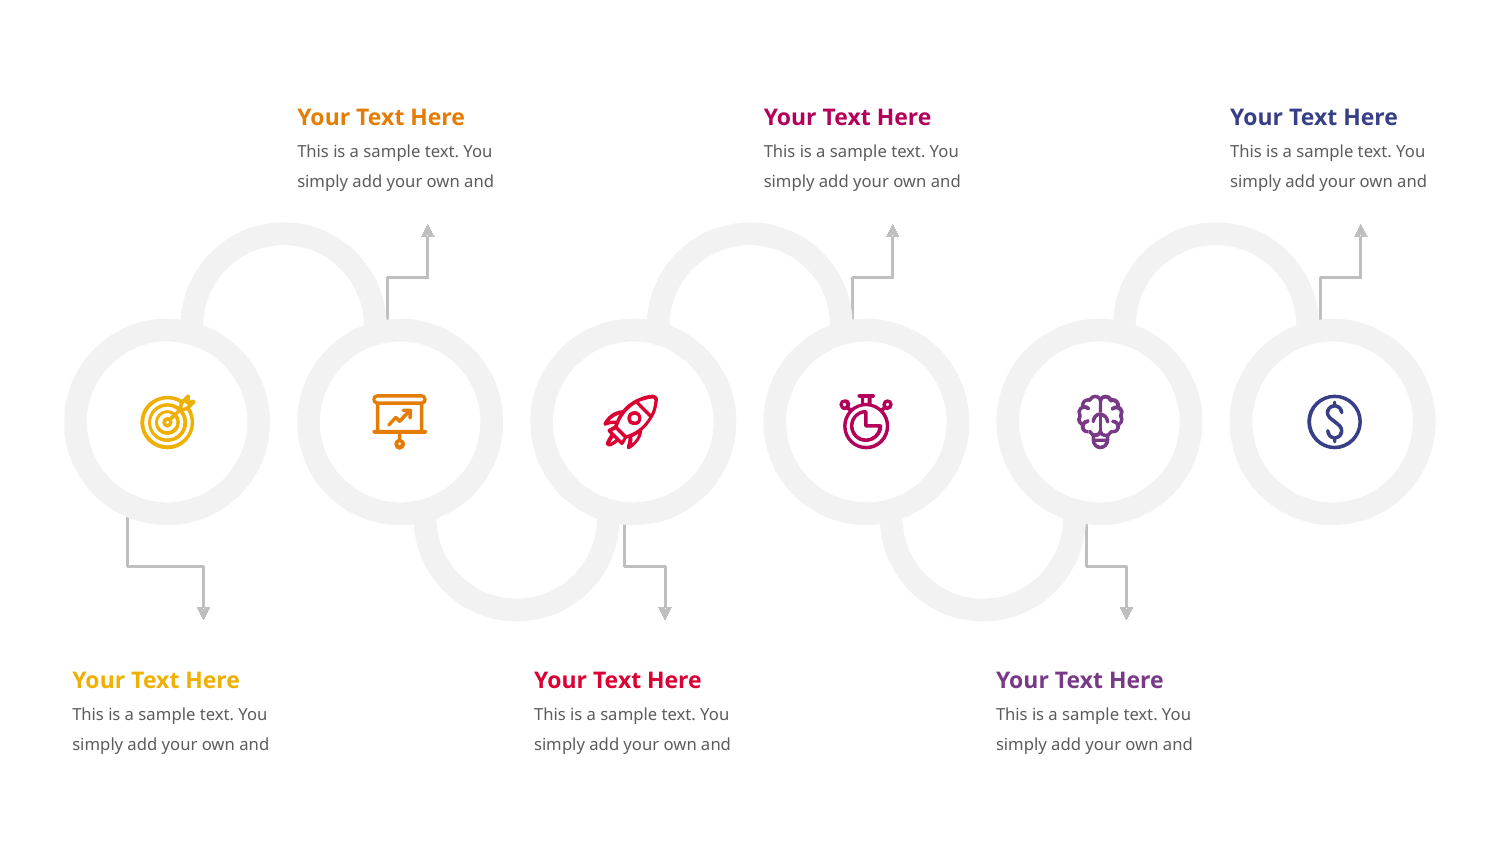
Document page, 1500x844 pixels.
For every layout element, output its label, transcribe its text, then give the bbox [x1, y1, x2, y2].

text_box Your Text Here This is a sample text. You simply add your own and [1230, 89, 1461, 191]
text_box Your Text Here This is a sample text. You simply add your own and [534, 652, 765, 754]
text_box Your Text Here This is a sample text. You simply add your own and [72, 652, 303, 754]
text_box Your Text Here This is a sample text. You simply add your own and [297, 89, 528, 191]
text_box Your Text Here This is a sample text. You simply add your own and [763, 89, 994, 191]
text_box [63, 221, 1436, 622]
text_box Your Text Here This is a sample text. You simply add your own and [996, 652, 1227, 754]
